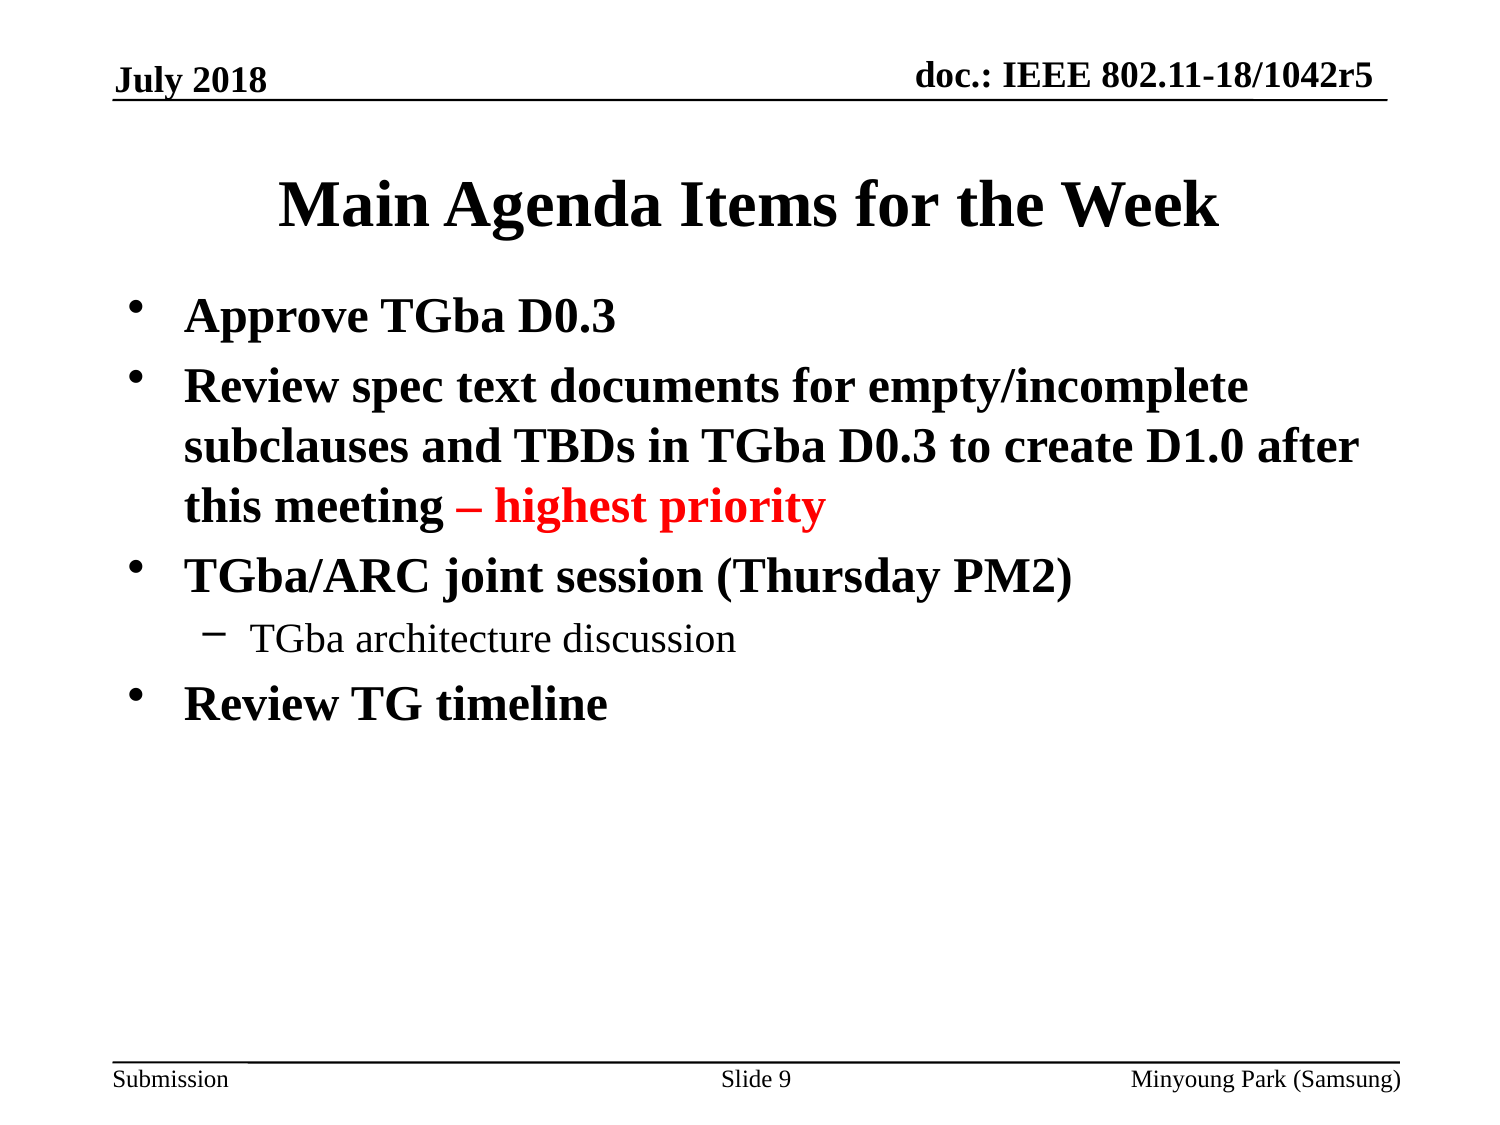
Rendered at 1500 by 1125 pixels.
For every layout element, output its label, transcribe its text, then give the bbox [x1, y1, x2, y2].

title Main Agenda Items for the Week [112, 112, 1388, 275]
list Approve TGba D0.3 Review spec text documents for empty/incomplete subclauses and TBDs in TGba D0.3 to create D1.0 after this meeting – highest priority TGba/ARC joint session (Thursday PM2) TGba architecture discussion Review TG timeline [112, 275, 1450, 1050]
footer Minyoung Park (Samsung) [949, 1061, 1402, 1093]
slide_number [114, 54, 335, 101]
slide_number Slide 9 [712, 1061, 800, 1093]
